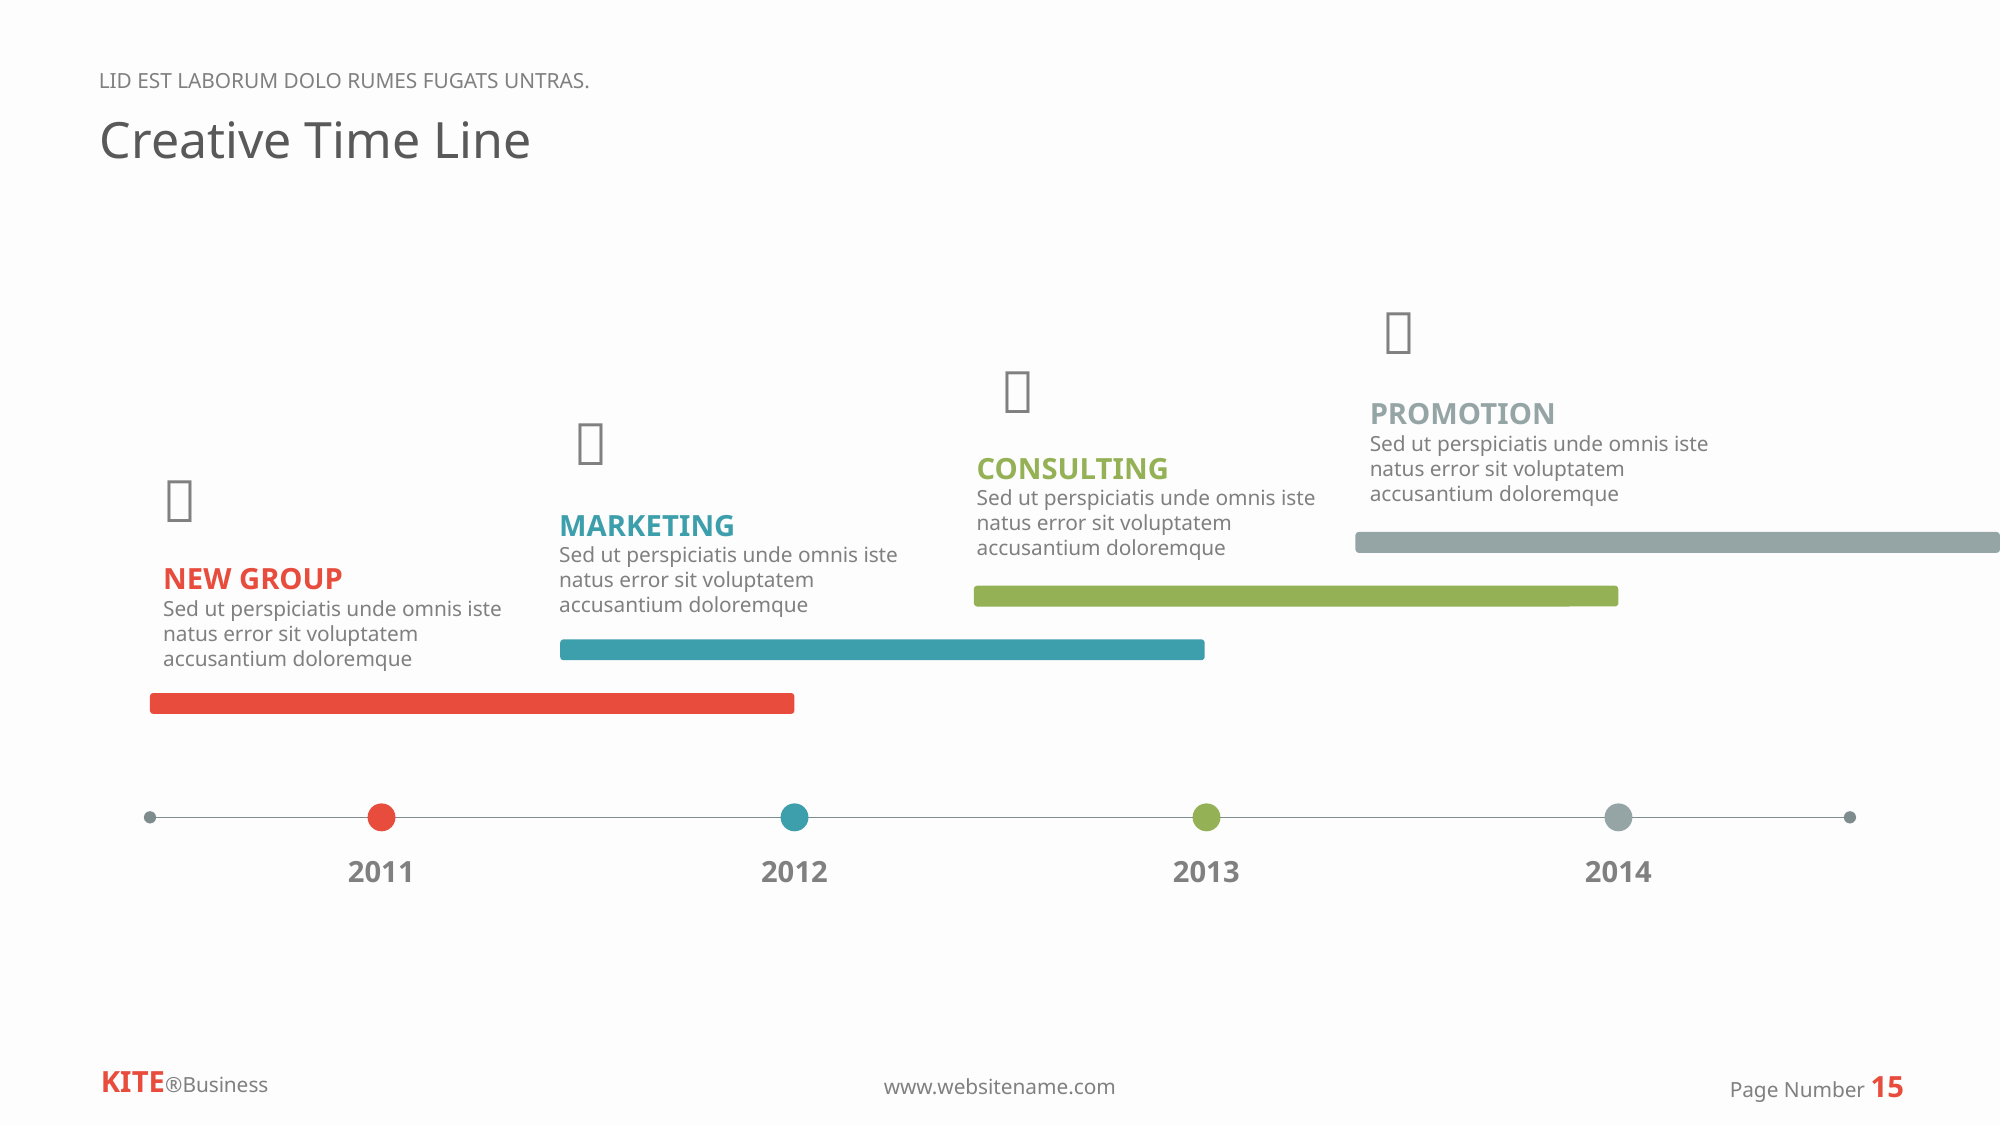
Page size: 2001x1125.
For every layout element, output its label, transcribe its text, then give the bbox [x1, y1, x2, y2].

text_box [1603, 818, 1634, 833]
text_box  [1367, 288, 1432, 374]
text_box 2014 [1570, 845, 1667, 896]
text_box 2011 [333, 845, 430, 896]
text_box NEW GROUP Sed ut perspiciatis unde omnis iste natus error sit voluptatem accusantium doloremque [148, 552, 524, 678]
text_box [366, 818, 397, 833]
text_box www.websitename.com [869, 1066, 1131, 1107]
text_box [1191, 802, 1222, 817]
text_box Page Number 15 [1715, 1061, 1919, 1112]
text_box [779, 802, 810, 817]
text_box 2013 [1158, 845, 1255, 896]
text_box  [986, 348, 1051, 433]
text_box [1354, 530, 2000, 554]
text_box [972, 584, 1620, 608]
text_box  [558, 399, 624, 485]
text_box [779, 818, 810, 833]
text_box CONSULTING Sed ut perspiciatis unde omnis iste natus error sit voluptatem accusantium doloremque [961, 442, 1337, 568]
text_box [148, 691, 796, 715]
text_box [1191, 818, 1222, 833]
text_box  [148, 456, 213, 542]
text_box Creative Time Line [84, 101, 548, 176]
text_box [1603, 802, 1634, 817]
text_box [366, 802, 397, 817]
text_box 2012 [746, 845, 843, 896]
text_box [559, 638, 1206, 662]
text_box PROMOTION Sed ut perspiciatis unde omnis iste natus error sit voluptatem accusantium doloremque [1355, 388, 1730, 513]
text_box KITE®Business [85, 1056, 284, 1106]
text_box MARKETING Sed ut perspiciatis unde omnis iste natus error sit voluptatem accusantium doloremque [544, 499, 920, 625]
text_box LID EST LABORUM DOLO RUMES FUGATS UNTRAS. [84, 60, 645, 101]
